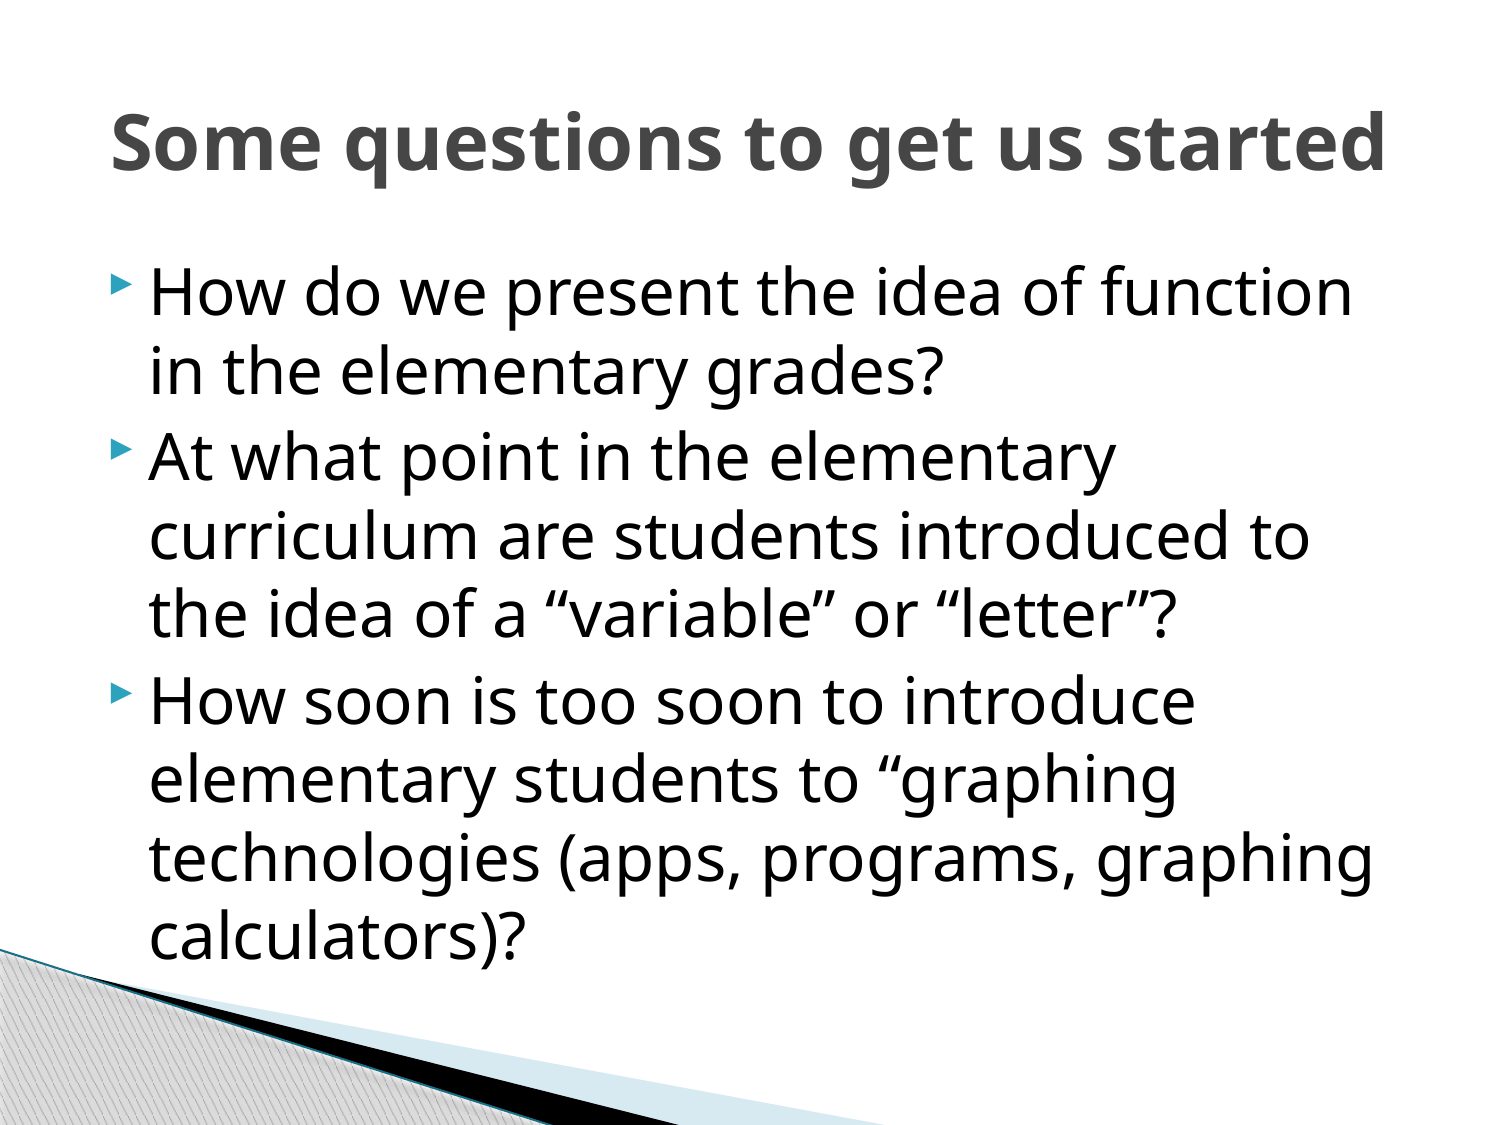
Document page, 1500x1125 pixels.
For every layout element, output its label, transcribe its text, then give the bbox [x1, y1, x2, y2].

title Some questions to get us started [75, 45, 1425, 233]
list How do we present the idea of function in the elementary grades? At what point in the elementary curriculum are students introduced to the idea of a “variable” or “letter”? How soon is too soon to introduce elementary students to “graphing technologies (apps, programs, graphing calculators)? [75, 243, 1425, 986]
